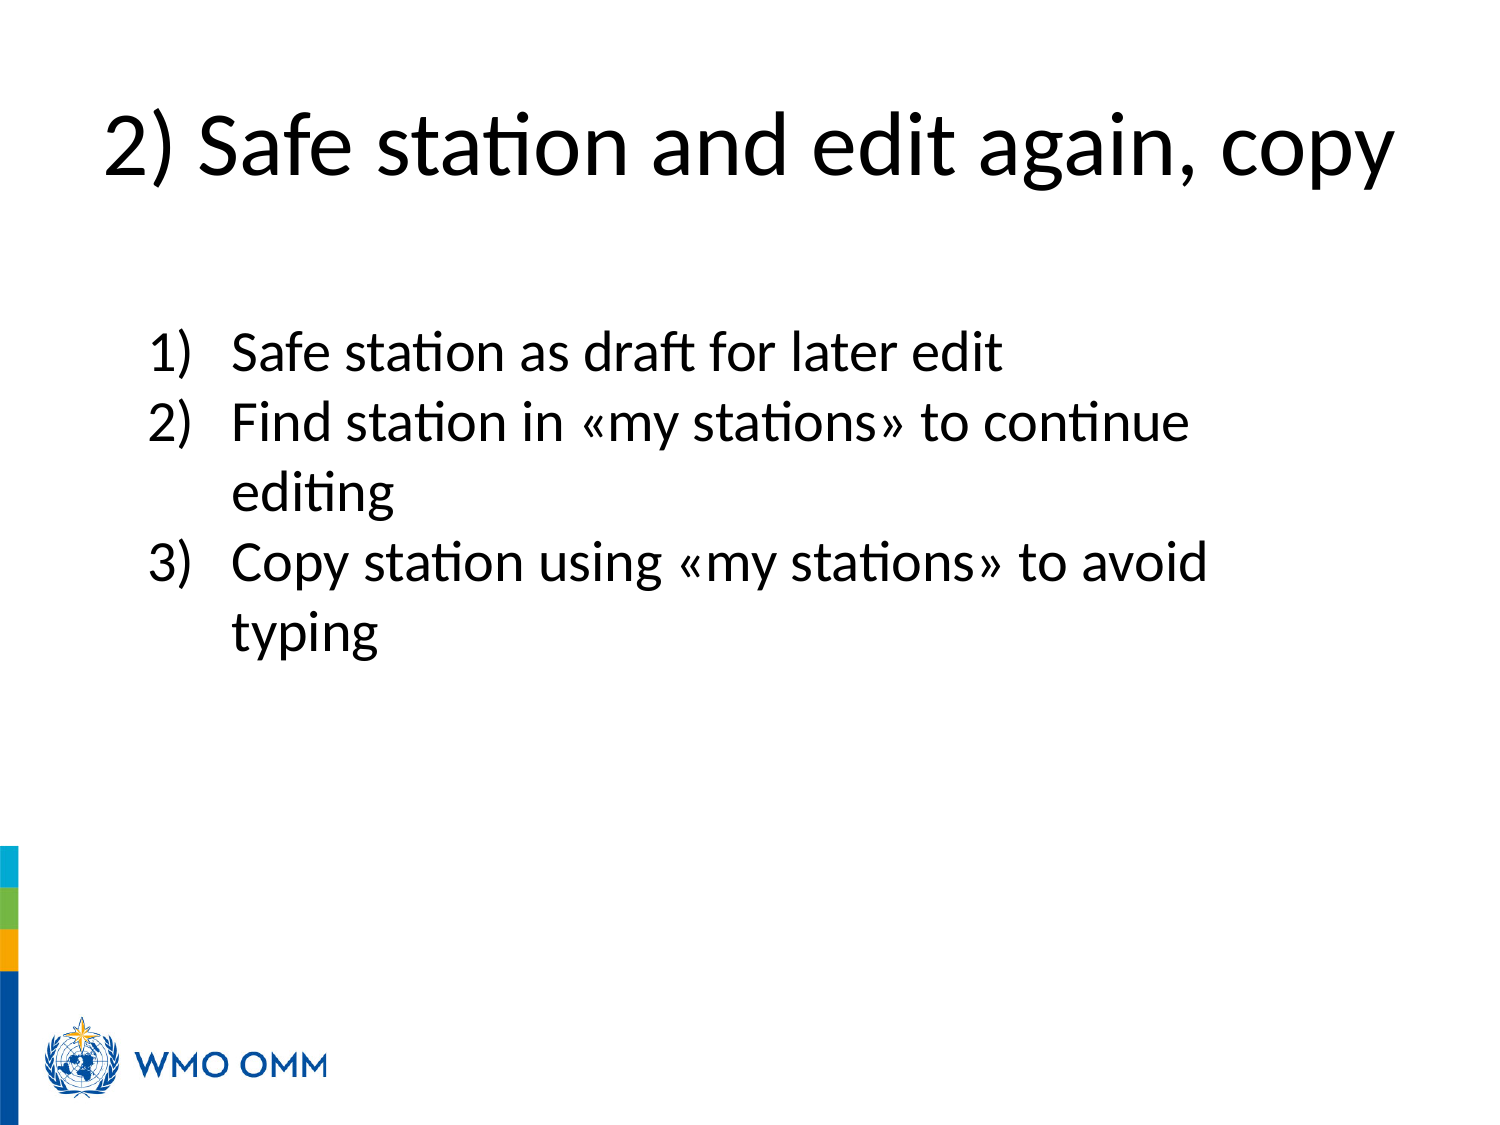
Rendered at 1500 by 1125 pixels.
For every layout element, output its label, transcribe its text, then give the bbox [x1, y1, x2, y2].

text_box Safe station as draft for later edit Find station in «my stations» to continue editing Copy station using «my stations» to avoid typing [132, 305, 1361, 671]
title 2) Safe station and edit again, copy [75, 45, 1425, 233]
picture [0, 845, 327, 1125]
